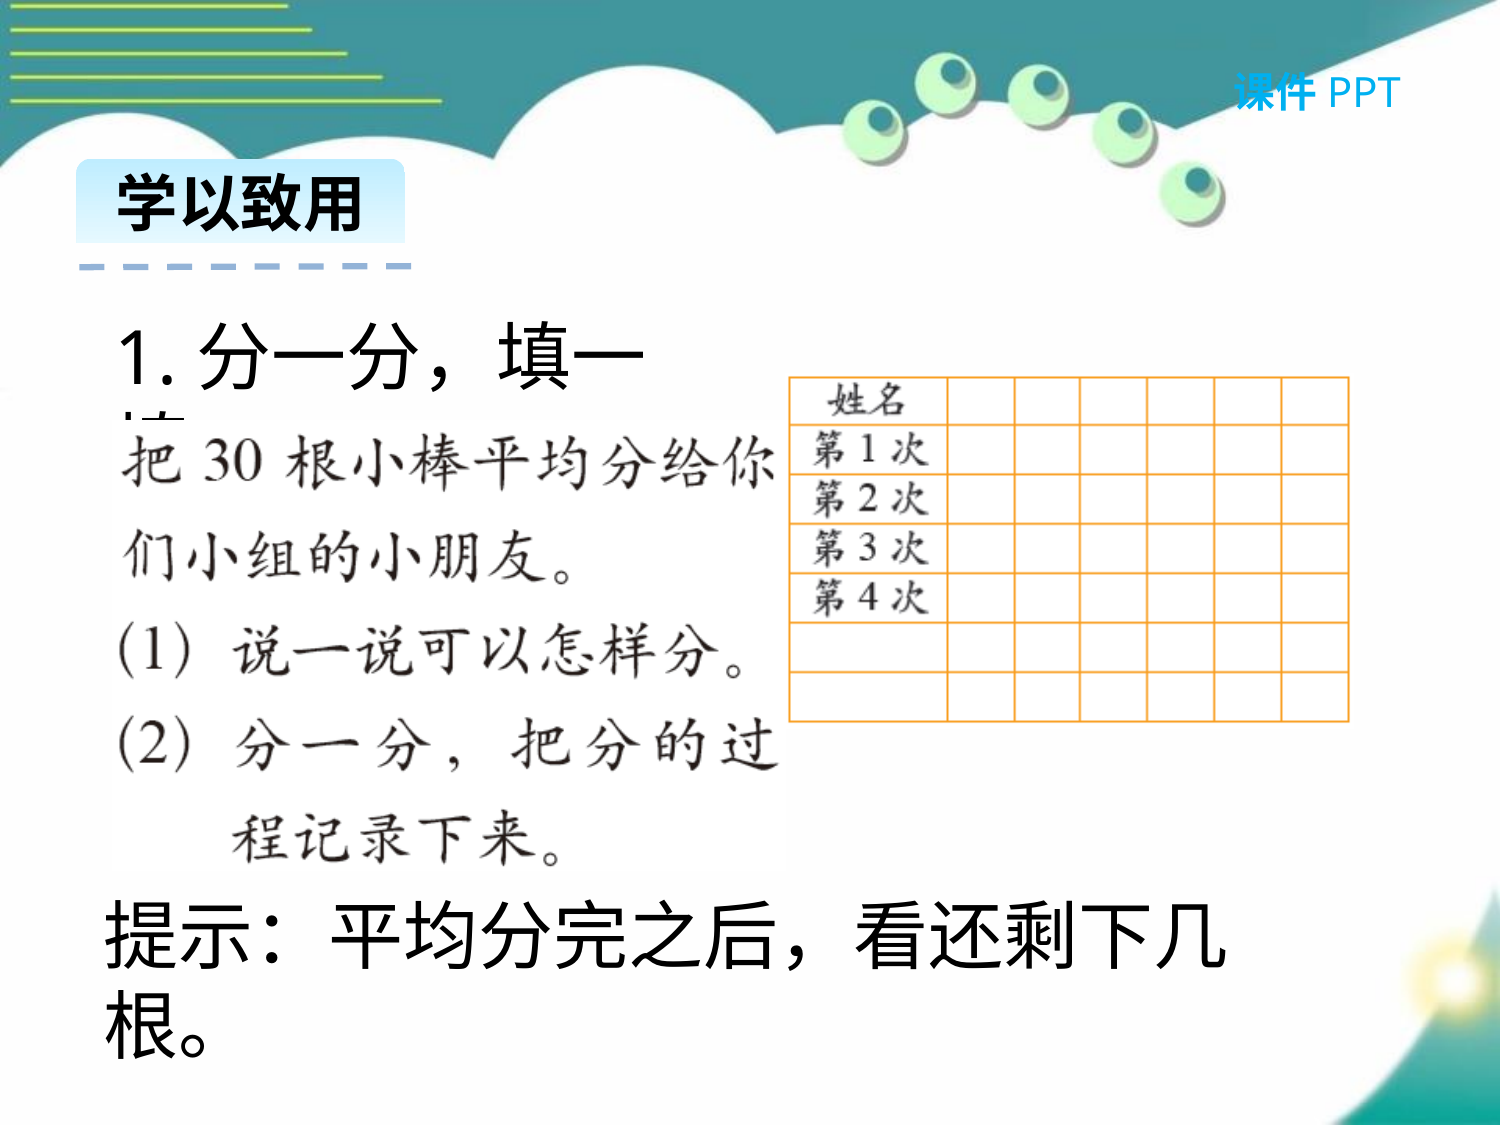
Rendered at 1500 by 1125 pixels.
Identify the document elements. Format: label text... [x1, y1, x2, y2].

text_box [76, 158, 420, 268]
text_box 1.分一分，填一填。 [100, 302, 733, 498]
text_box 提示：平均分完之后，看还剩下几根。 [88, 881, 1393, 1077]
text_box 课件PPT [1218, 58, 1418, 124]
picture [0, 0, 1500, 1125]
